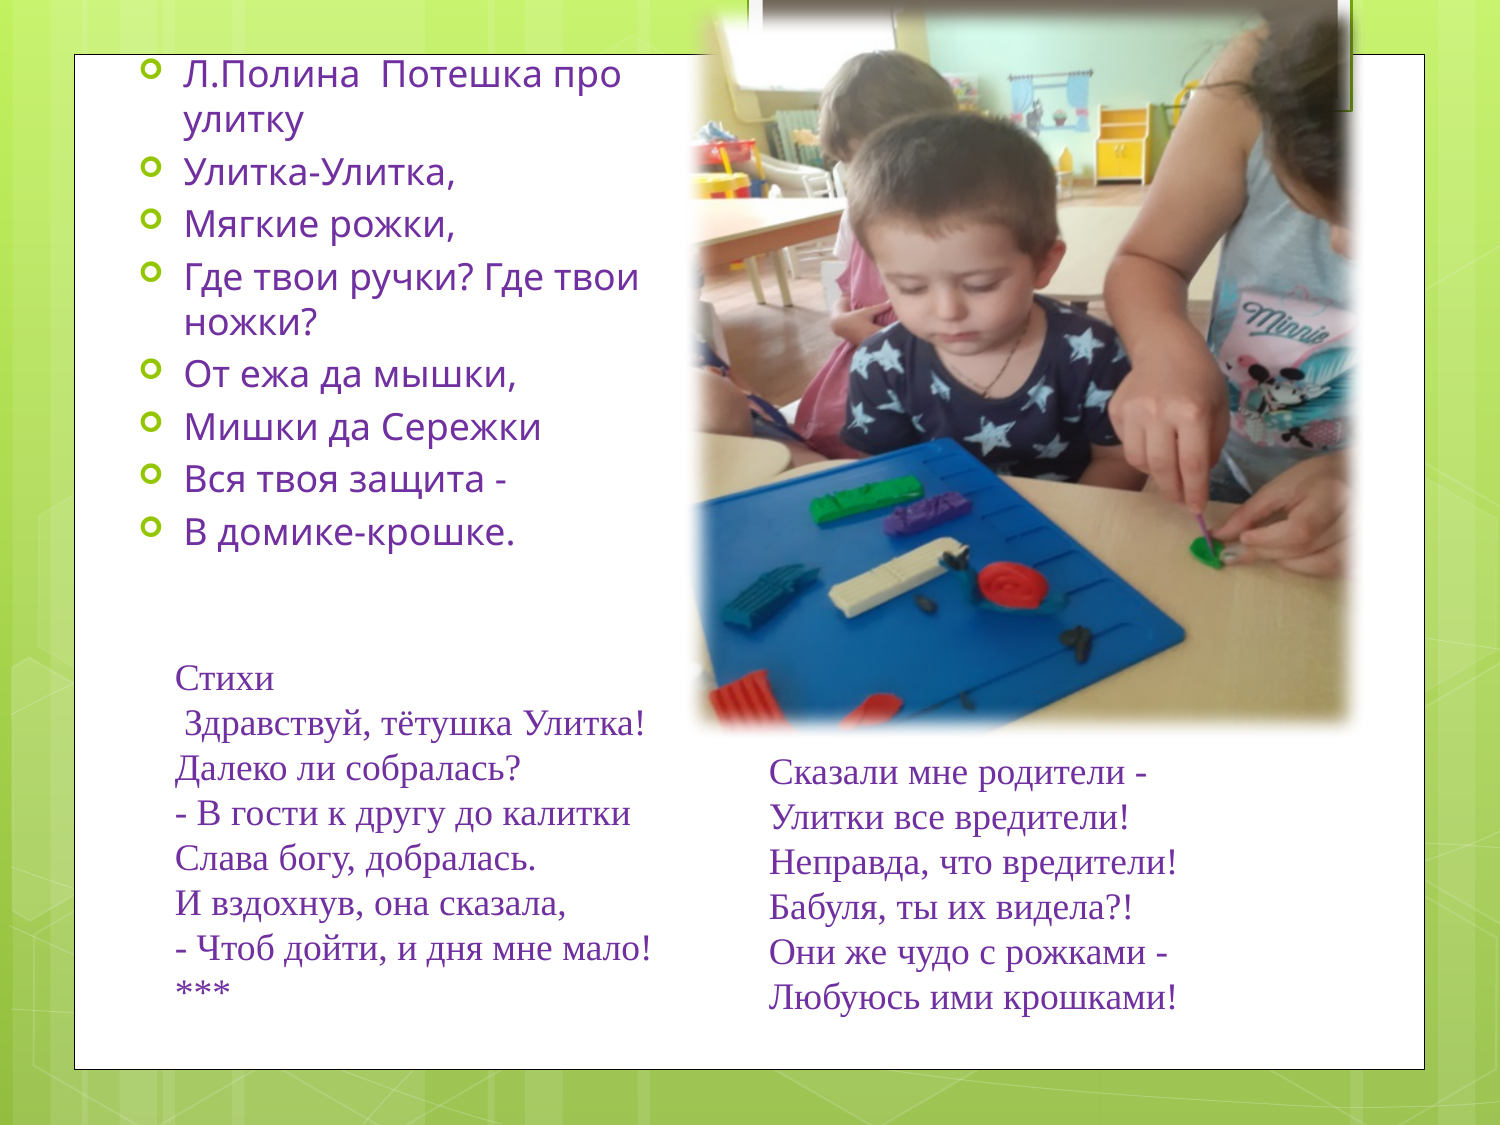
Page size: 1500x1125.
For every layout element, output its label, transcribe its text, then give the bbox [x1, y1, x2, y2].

title Стихи Здравствуй, тётушка Улитка! Далеко ли собралась? - В гости к другу до калитки Слава богу, добралась. И вздохнув, она сказала, - Чтоб дойти, и дня мне мало! *** [159, 633, 685, 1066]
text_box Сказали мне родители - Улитки все вредители! Неправда, что вредители! Бабуля, ты их видела?! Они же чудо с рожками - Любуюсь ими крошками! [754, 739, 1500, 1115]
list Л.Полина Потешка про улитку Улитка-Улитка, Мягкие рожки, Где твои ручки? Где твои ножки? От ежа да мышки, Мишки да Сережки Вся твоя защита - В домике-крошке. [112, 42, 648, 575]
picture [654, 25, 1396, 711]
